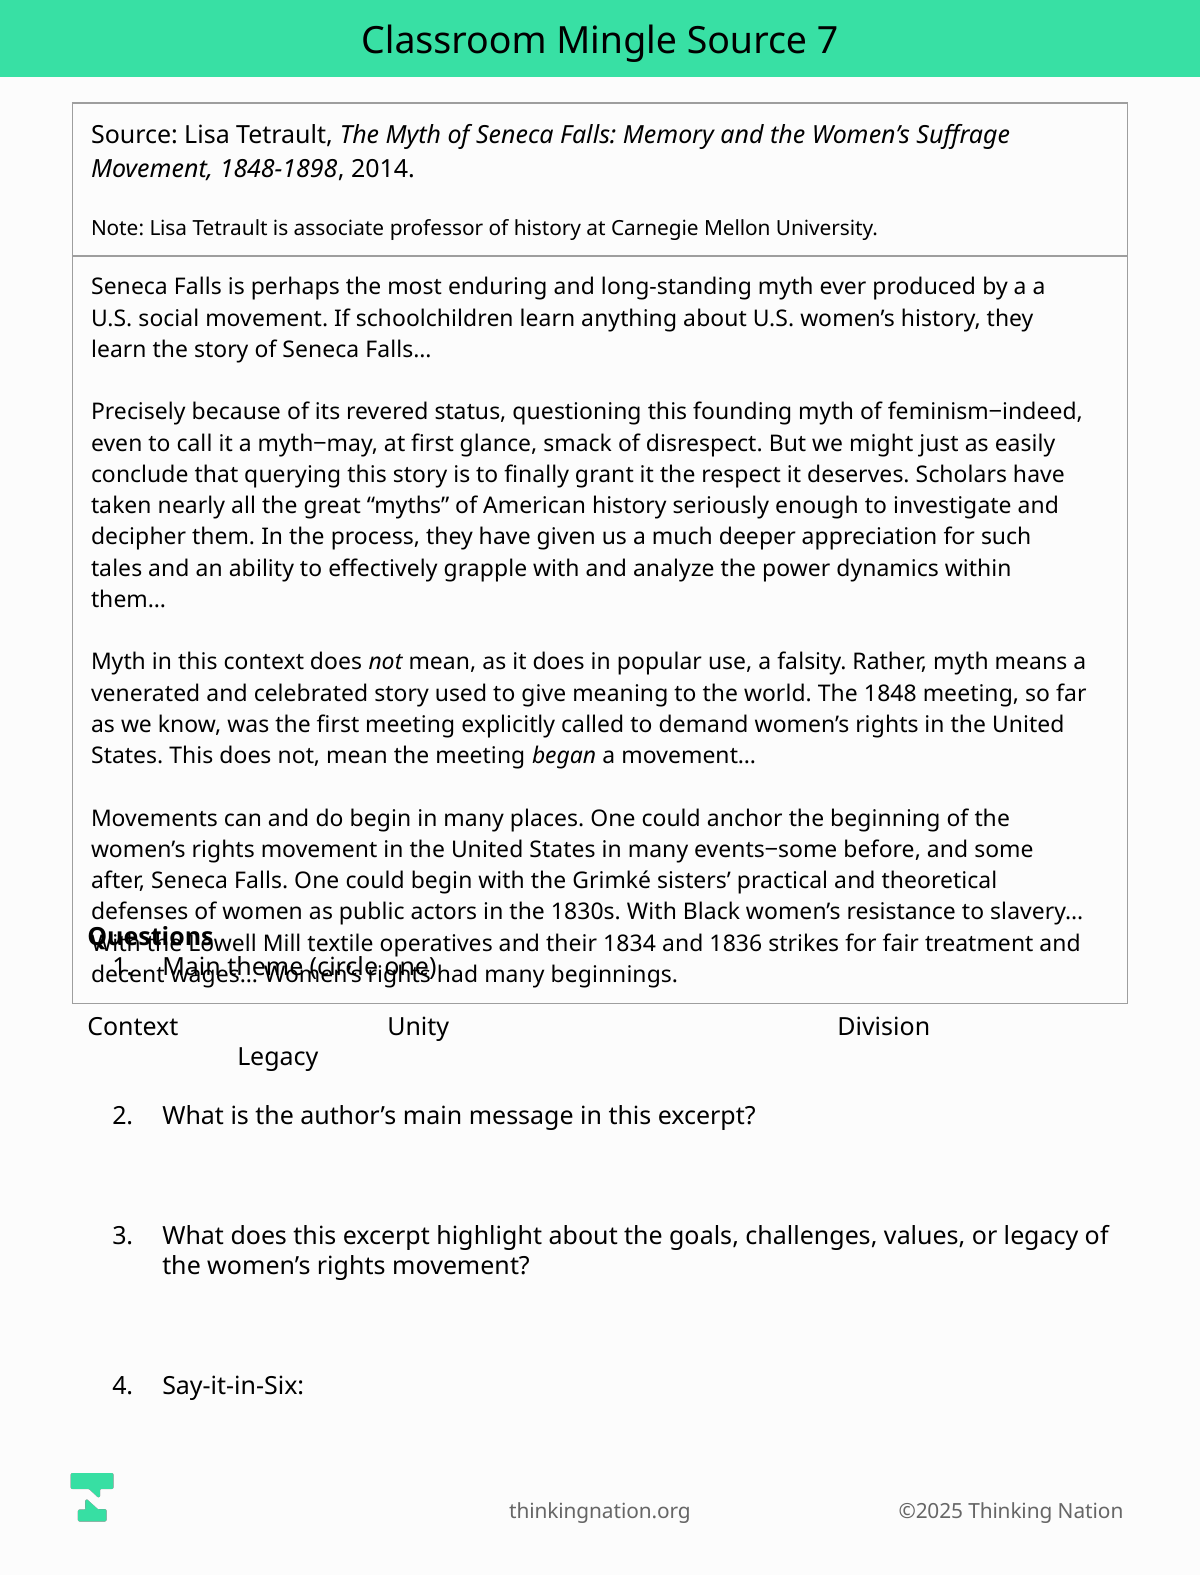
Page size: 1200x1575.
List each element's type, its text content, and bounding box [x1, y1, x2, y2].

text_box Questions Main theme (circle one) Context Unity Division Legacy What is the author’s main message in this excerpt? What does this excerpt highlight about the goals, challenges, values, or legacy of the women’s rights movement? Say-it-in-Six: [72, 905, 1128, 1437]
text_box Classroom Mingle Source 7 [0, 0, 1200, 77]
text_box ©2025 Thinking Nation [854, 1483, 1139, 1532]
table_cell Seneca Falls is perhaps the most enduring and long-standing myth ever produced by a a U.S. social movement. If schoolchildren learn anything about U.S. women’s history, they learn the story of Seneca Falls… Precisely because of its revered status, questioning this founding myth of feminism‒indeed, even to call it a myth‒may, at first glance, smack of disrespect. But we might just as easily conclude that querying this story is to finally grant it the respect it deserves. Scholars have taken nearly all the great “myths” of American history seriously enough to investigate and decipher them. In the process, they have given us a much deeper appreciation for such tales and an ability to effectively grapple with and analyze the power dynamics within them… Myth in this context does not mean, as it does in popular use, a falsity. Rather, myth means a venerated and celebrated story used to give meaning to the world. The 1848 meeting, so far as we know, was the first meeting explicitly called to demand women’s rights in the United States. This does not, mean the meeting began a movement… Movements can and do begin in many places. One could anchor the beginning of the women’s rights movement in the United States in many events‒some before, and some after, Seneca Falls. One could begin with the Grimké sisters’ practical and theoretical defenses of women as public actors in the 1830s. With Black women’s resistance to slavery… With the Lowell Mill textile operatives and their 1834 and 1836 strikes for fair treatment and decent wages… Women’s rights had many beginnings. [73, 257, 1127, 905]
picture [58, 1463, 126, 1531]
text_box thinkingnation.org [457, 1483, 742, 1532]
table_header Source: Lisa Tetrault, The Myth of Seneca Falls: Memory and the Women’s Suffrage Movement, 1848-1898, 2014. Note: Lisa Tetrault is associate professor of history at Carnegie Mellon University. [73, 104, 1127, 255]
